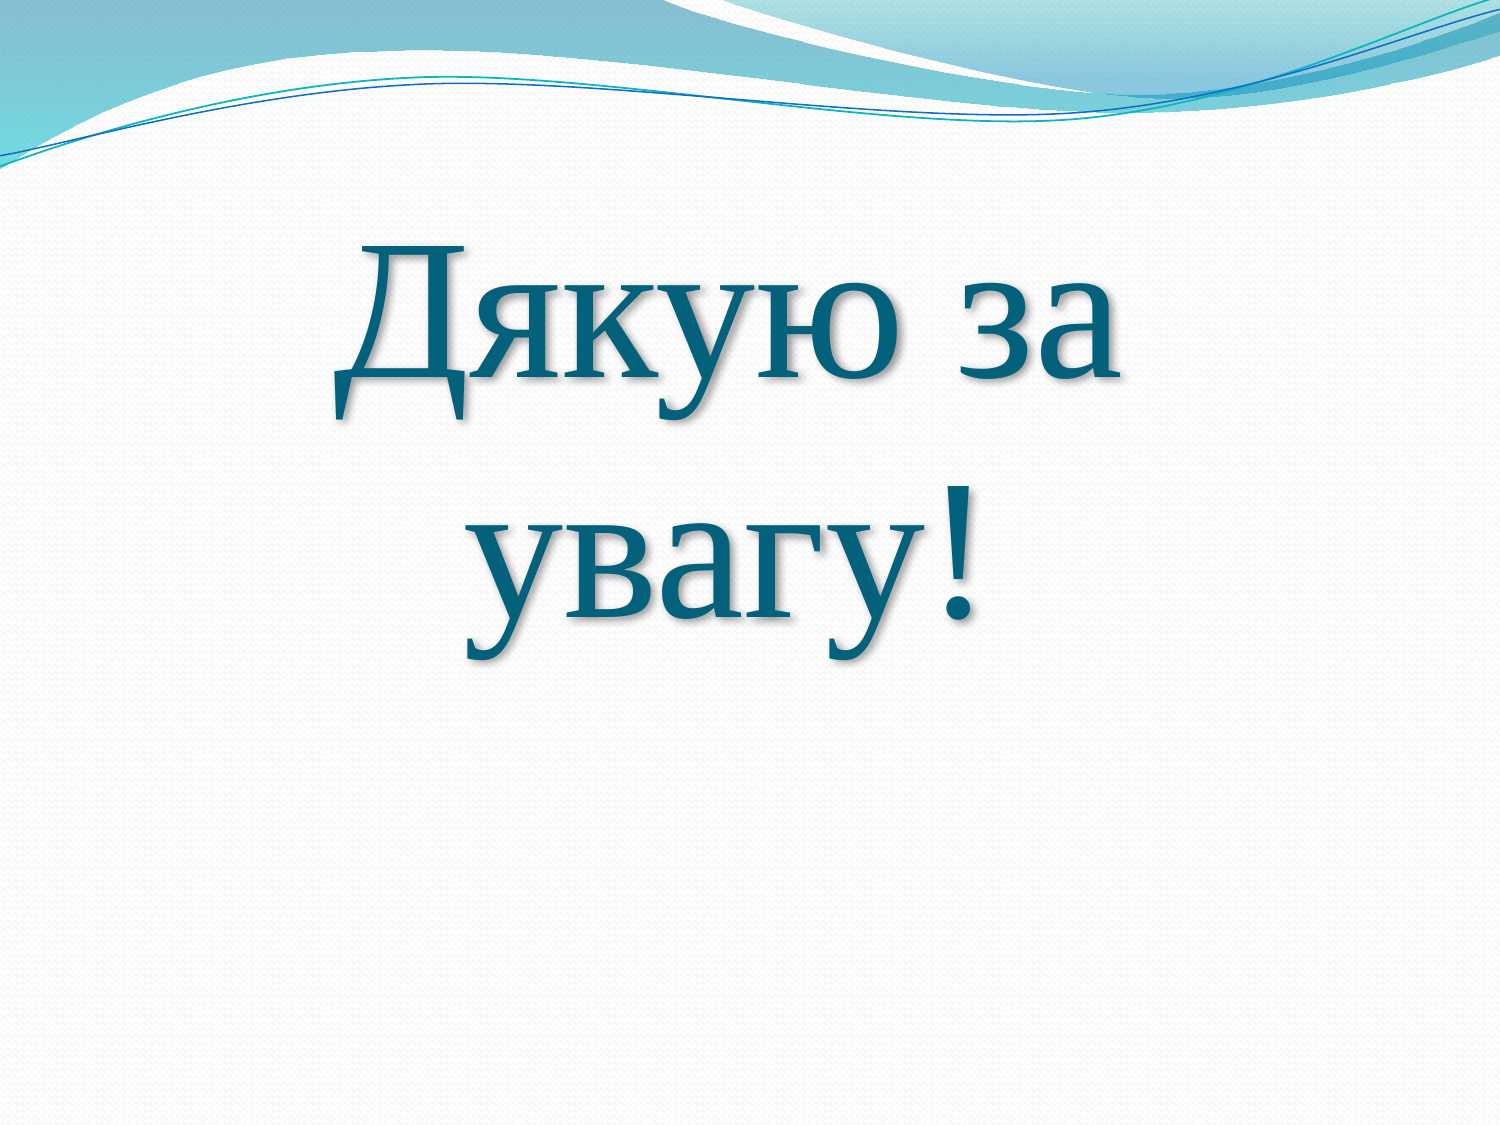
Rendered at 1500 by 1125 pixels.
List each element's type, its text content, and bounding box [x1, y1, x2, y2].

title Дякую за увагу! [46, 0, 1410, 658]
